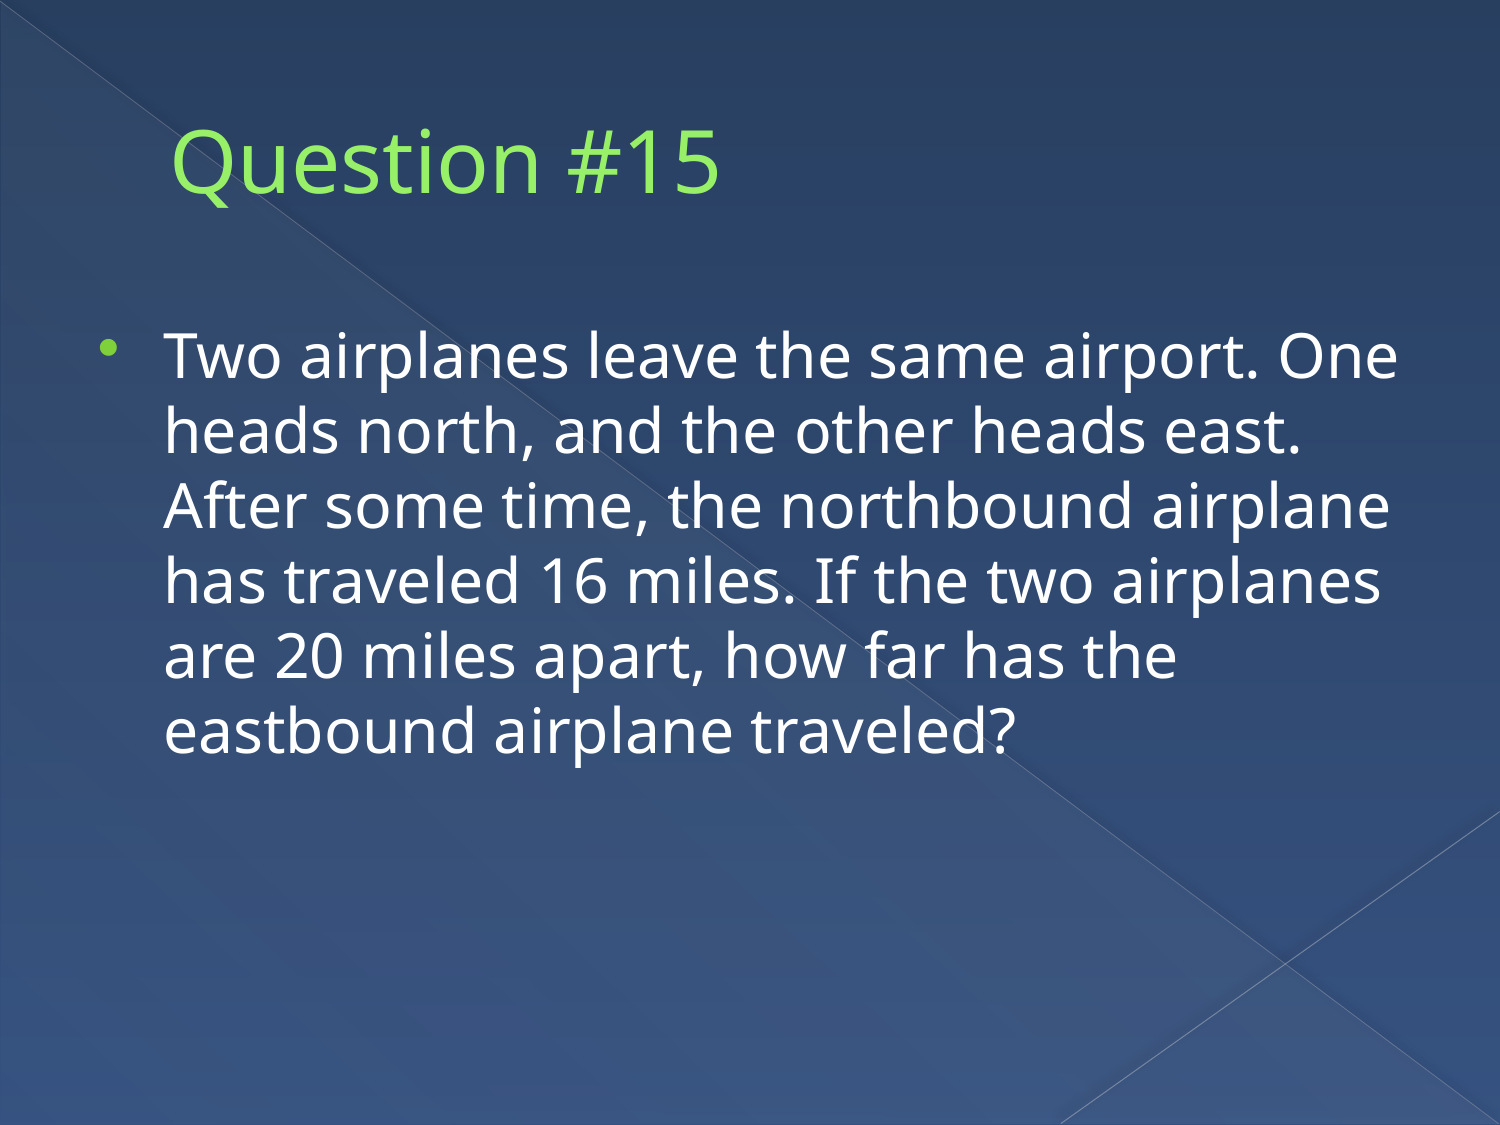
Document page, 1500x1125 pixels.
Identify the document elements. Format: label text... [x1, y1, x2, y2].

list Two airplanes leave the same airport. One heads north, and the other heads east. After some time, the northbound airplane has traveled 16 miles. If the two airplanes are 20 miles apart, how far has the eastbound airplane traveled? [75, 308, 1425, 1059]
title Question #15 [75, 43, 1425, 274]
